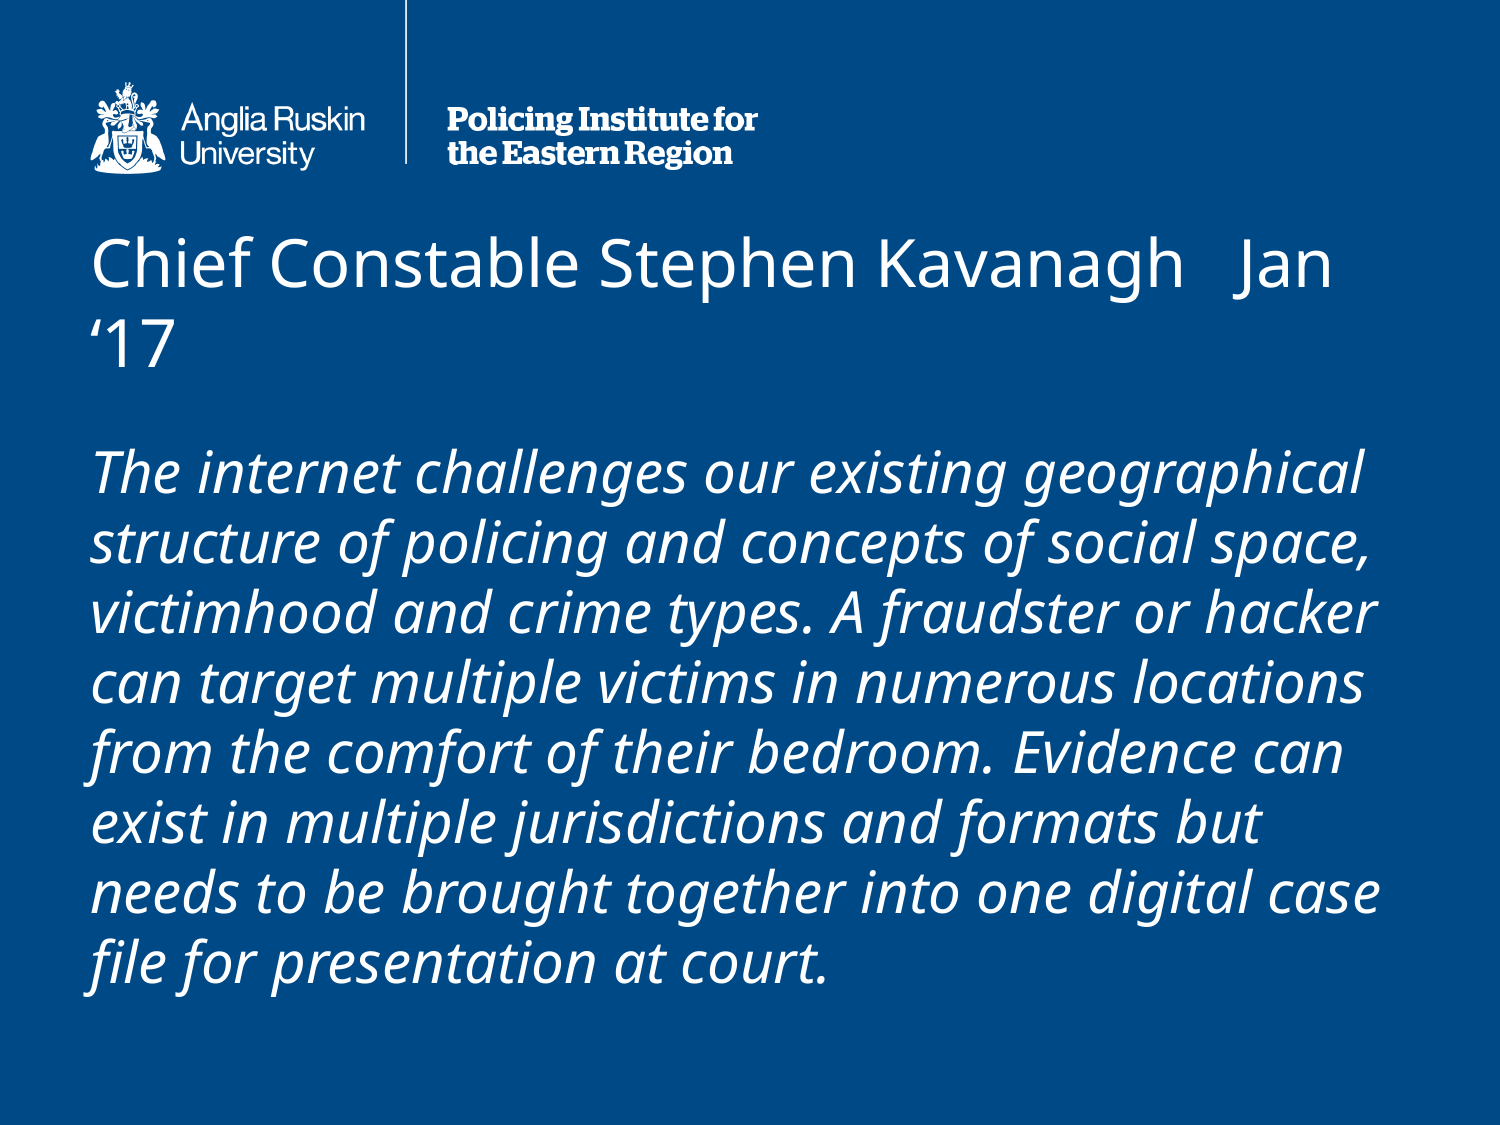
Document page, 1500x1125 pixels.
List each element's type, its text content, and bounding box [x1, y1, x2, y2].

list The internet challenges our existing geographical structure of policing and concepts of social space, victimhood and crime types. A fraudster or hacker can target multiple victims in numerous locations from the comfort of their bedroom. Evidence can exist in multiple jurisdictions and formats but needs to be brought together into one digital case file for presentation at court. [75, 427, 1425, 1005]
title Chief Constable Stephen Kavanagh Jan ‘17 [75, 206, 1425, 395]
picture [90, 0, 763, 174]
